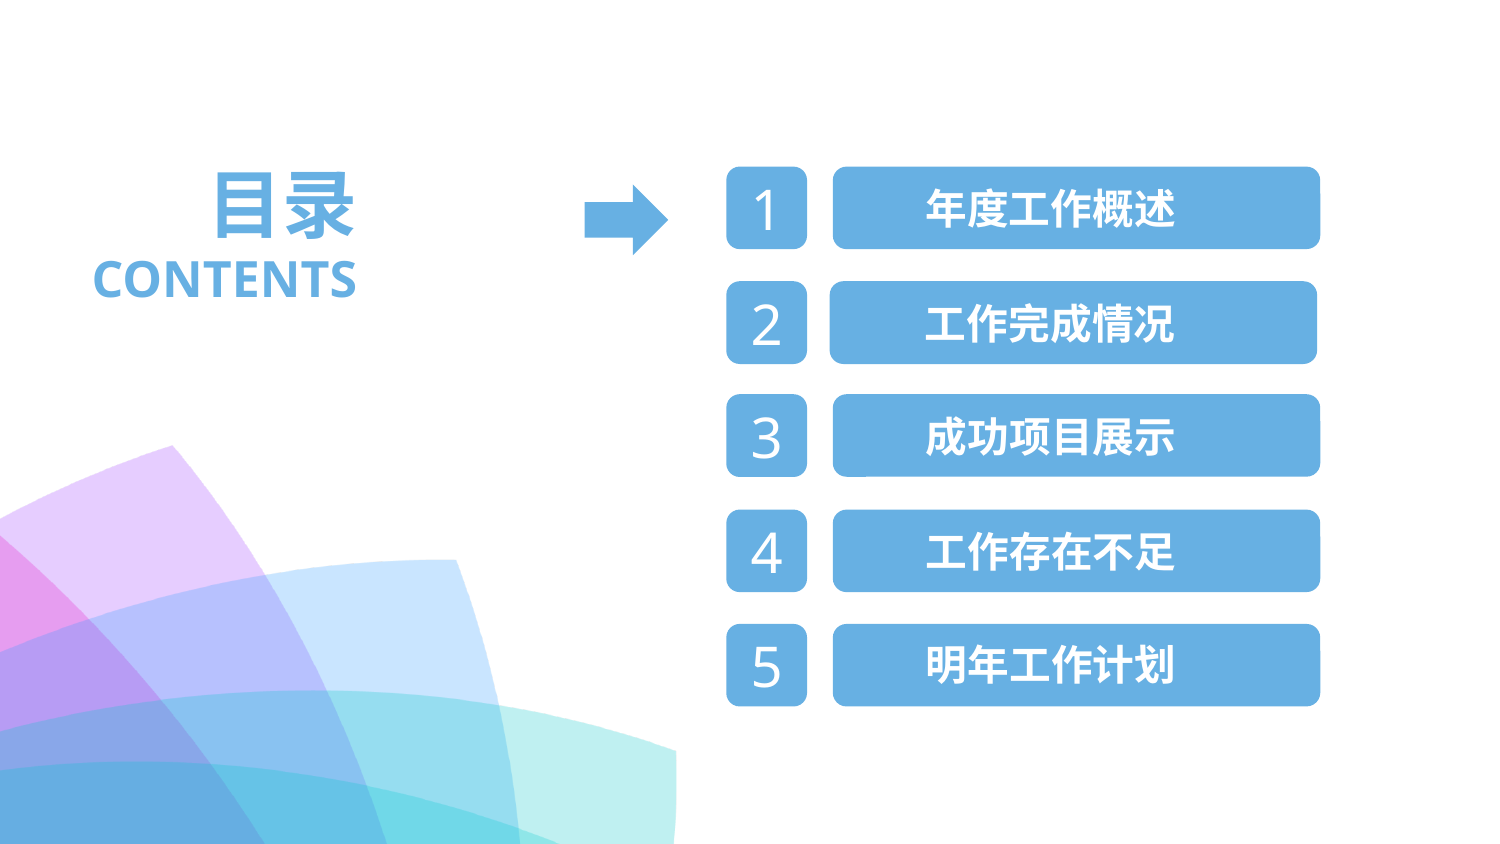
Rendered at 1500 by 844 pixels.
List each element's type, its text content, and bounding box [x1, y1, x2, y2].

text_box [832, 166, 1321, 250]
text_box 3 [724, 392, 810, 427]
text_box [829, 280, 1318, 365]
text_box 1 [724, 164, 810, 252]
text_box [832, 509, 1321, 593]
text_box 2 [724, 279, 810, 367]
picture [0, 428, 814, 844]
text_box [832, 393, 1321, 477]
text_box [832, 623, 1321, 707]
text_box [582, 182, 671, 258]
text_box 目录 CONTENTS [17, 150, 373, 316]
